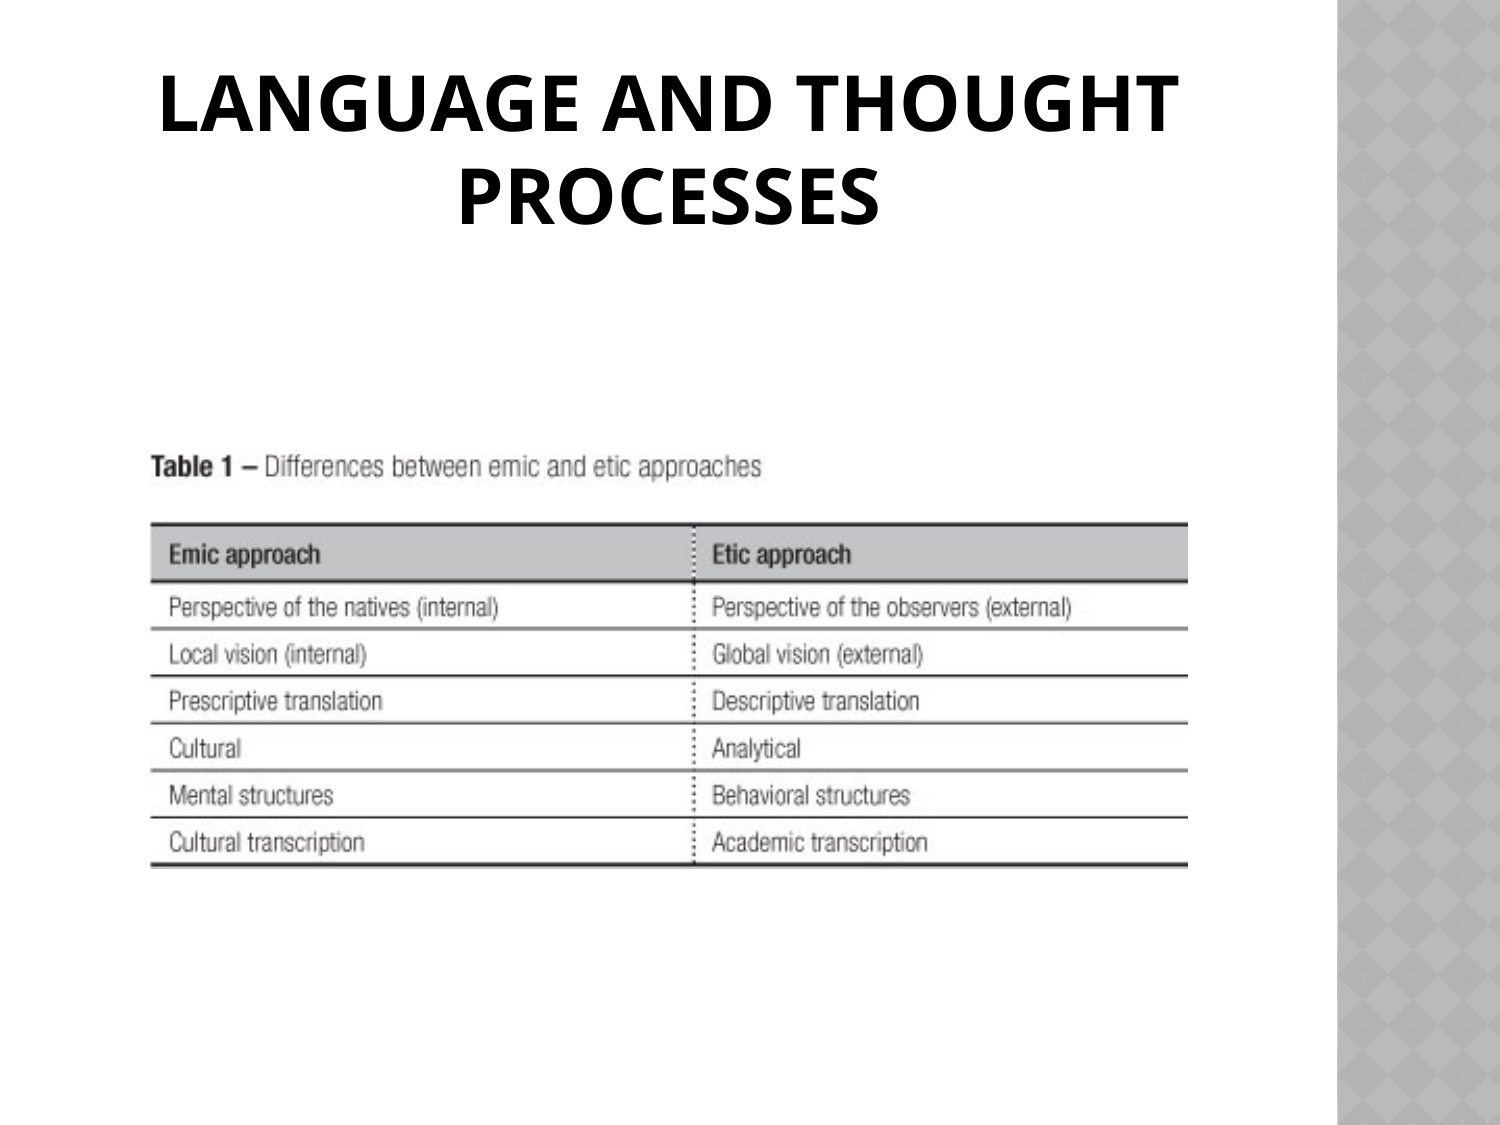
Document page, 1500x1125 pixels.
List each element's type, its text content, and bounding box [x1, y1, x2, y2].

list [149, 453, 1188, 870]
title Language and thought processes [75, 52, 1263, 240]
